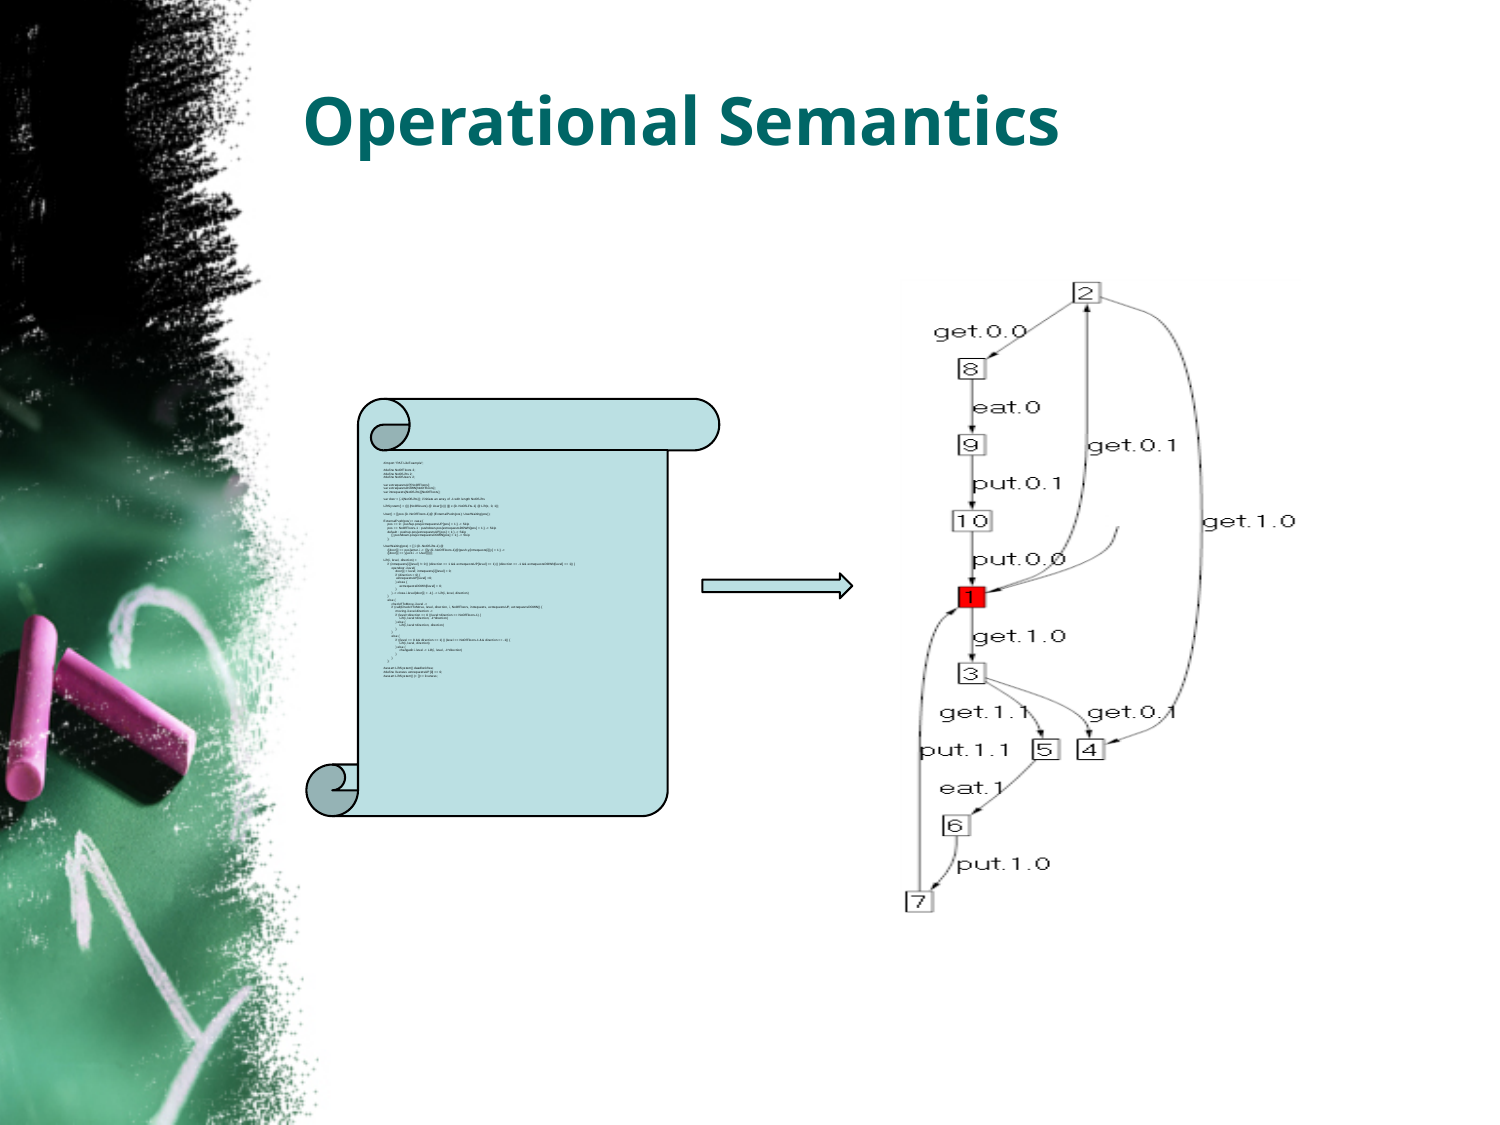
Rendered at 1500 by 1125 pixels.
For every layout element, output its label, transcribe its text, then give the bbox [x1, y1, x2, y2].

title Operational Semantics [287, 49, 1438, 188]
text_box [702, 573, 853, 599]
picture [0, 0, 1500, 1125]
text_box #import "PAT.Lib.Example"; #define NoOfFloors 2; #define NoOfLifts 2; #define NoOfUsers 2; var extrequestsUP[NoOfFloors]; var extrequestsDOWN[NoOfFloors]; var intrequests[NoOfLifts][NoOfFloors]; var door = [-1(NoOfLifts)]; //initiate an array of -1 with length NoOfLifts LiftSystem() = (||| {NoOfUsers} @ User()) ||| (||| x:{0..NoOfLifts-1} @ Lift(x, 0, 1)); User() = []pos:{0..NoOfFloors-1}@ (ExternalPush(pos); UserWaiting(pos)); ExternalPush(pos) = case { pos == 0 : pushup.pos{extrequestsUP[pos] = 1;} -> Skip pos == NoOfFloors-1 : pushdown.pos{extrequestsDOWN[pos] = 1;} -> Skip default : pushup.pos{extrequestsUP[pos] = 1;} -> Skip [] pushdown.pos{extrequestsDOWN[pos] = 1;} -> Skip }; UserWaiting(pos) = [] i:{0..NoOfLifts-1} @ ([door[i] == pos]enter.i -> ([]y:{0..NoOfFloors-1}@(push.y{intrequests[i][y] = 1;} -> ([door[i] == y]exit.i -> User())))); Lift(i, level, direction) = if (intrequests[i][level] != 0 || (direction == 1 && extrequestsUP[level] == 1) || (direction == -1 && extrequestsDOWN[level] == 1)) { opendoor.i.level{ door[i] = level; intrequests[i][level] = 0; if (direction > 0) { extrequestsUP[level] =0; } elsse { extrequestsDOWN[level] = 0; } } -> close.i.level{door[i] = -1;} -> Lift(i, level, direction) } else { checkIfToMove.i.level -> if (call(CheckIfToMove, level, direction, i, NoOfFloors, intrequests, extrequestsUP, extrequestsDOWN)) { moving.i.level.direction -> if (level+direction == 0 || level+direction == NoOfFloors-1) { Lift(i, level+direction, -1*direction) } else { Lift(i, level+direction, direction) } } else { if ((level == 0 && direction == 1) || (level == NoOfFloors-1 && direction == -1)) { Lift(i, level, direction) } else { changedir.i.level -> Lift(i, level, -1*direction) } } }; #assert LiftSystem() deadlockfree; #define liveness extrequestsUP[0] == 0; #assert LiftSystem() |= []<> liveness; [306, 398, 720, 817]
